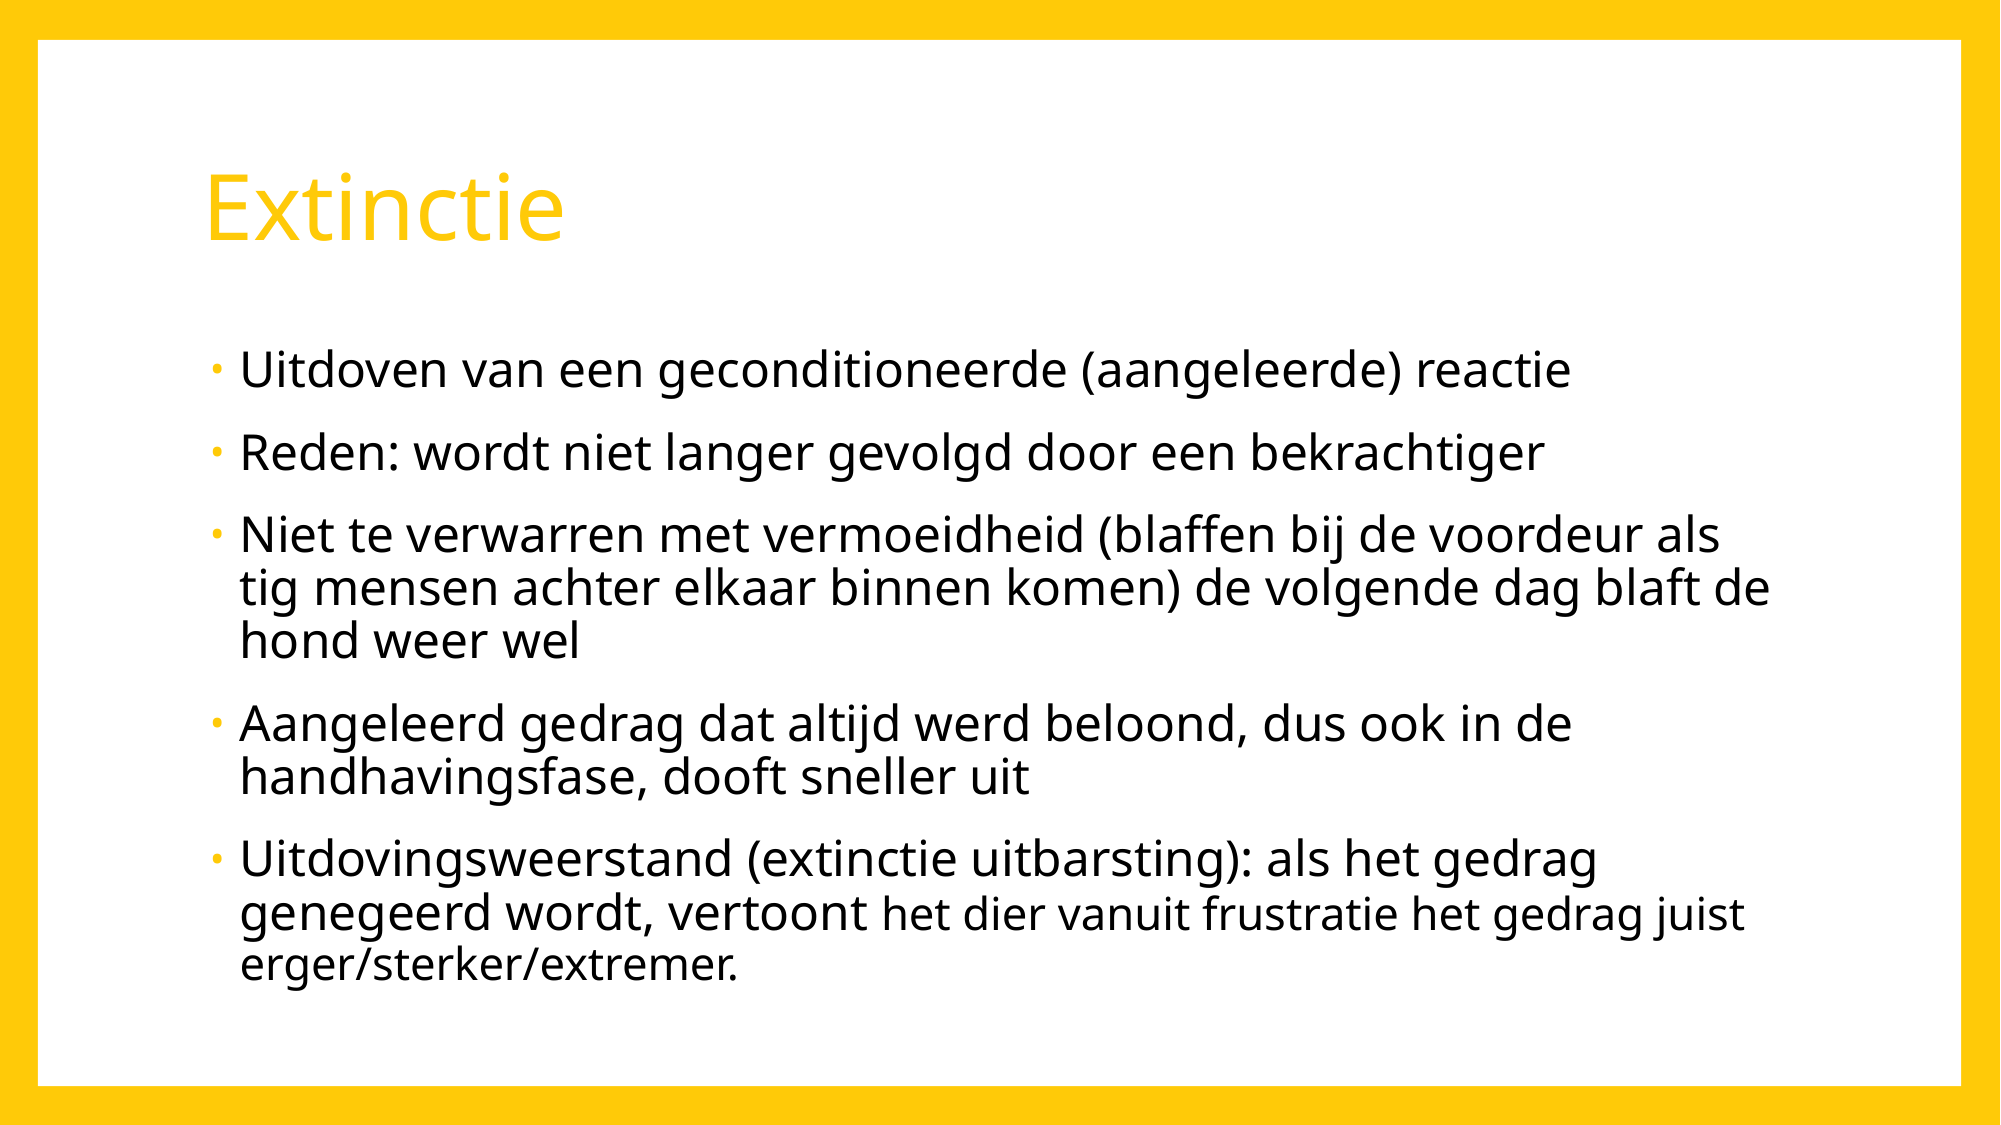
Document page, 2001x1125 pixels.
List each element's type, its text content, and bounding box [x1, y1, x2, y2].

title Extinctie [187, 99, 1808, 323]
list Uitdoven van een geconditioneerde (aangeleerde) reactie Reden: wordt niet langer gevolgd door een bekrachtiger Niet te verwarren met vermoeidheid (blaffen bij de voordeur als tig mensen achter elkaar binnen komen) de volgende dag blaft de hond weer wel Aangeleerd gedrag dat altijd werd beloond, dus ook in de handhavingsfase, dooft sneller uit Uitdovingsweerstand (extinctie uitbarsting): als het gedrag genegeerd wordt, vertoont het dier vanuit frustratie het gedrag juist erger/sterker/extremer. [187, 337, 1808, 1000]
